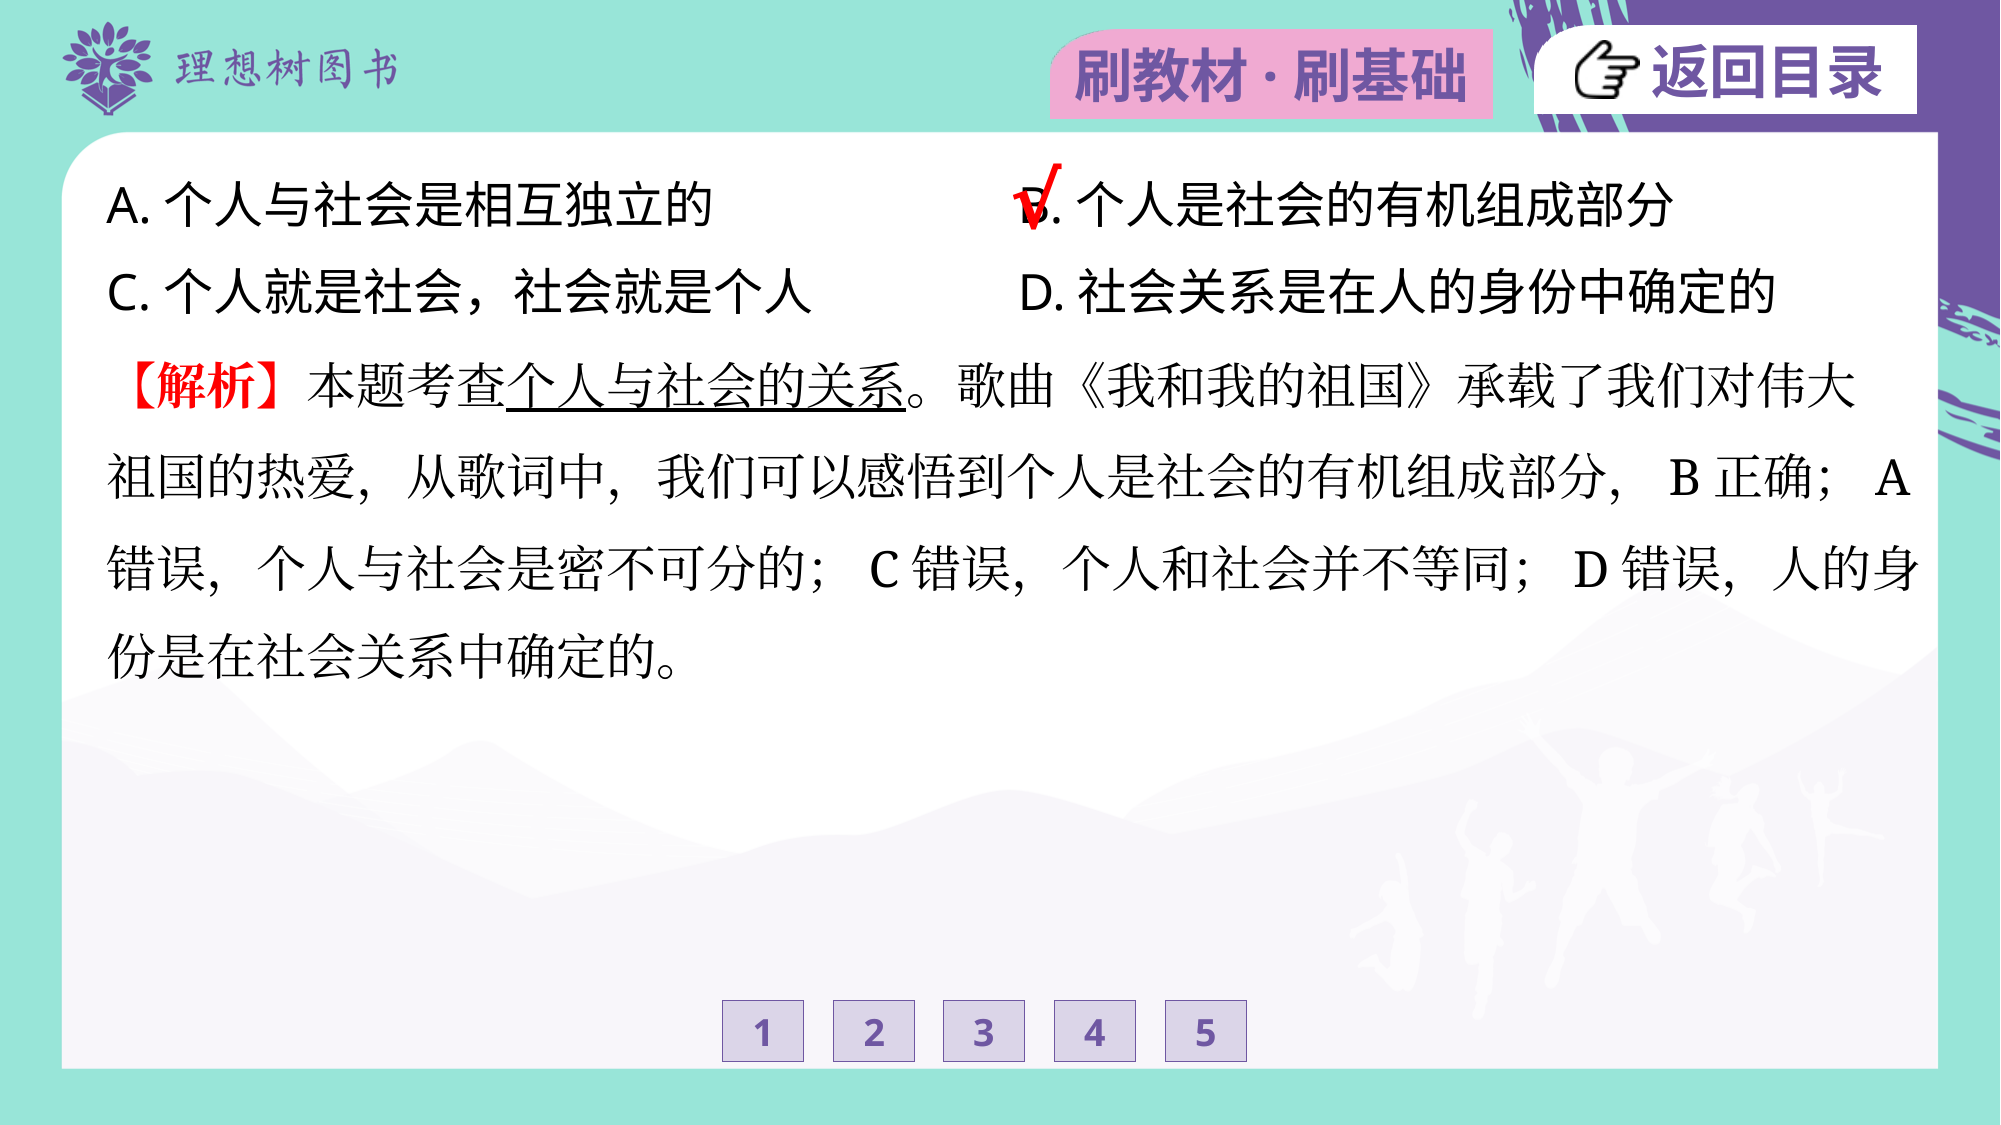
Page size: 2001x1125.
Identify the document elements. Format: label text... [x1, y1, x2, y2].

text_box 【解析】本题考查个人与社会的关系。歌曲《我和我的祖国》承载了我们对伟大 祖国的热爱，从歌词中，我们可以感悟到个人是社会的有机组成部分，B正确；A 错误，个人与社会是密不可分的；C错误，个人和社会并不等同；D错误，人的身 份是在社会关系中确定的。 [106, 322, 1895, 676]
text_box A.个人与社会是相互独立的 B.个人是社会的有机组成部分 C.个人就是社会，社会就是个人 D.社会关系是在人的身份中确定的 [106, 141, 1895, 312]
text_box √ [1010, 151, 1062, 244]
picture [0, 0, 2000, 1125]
